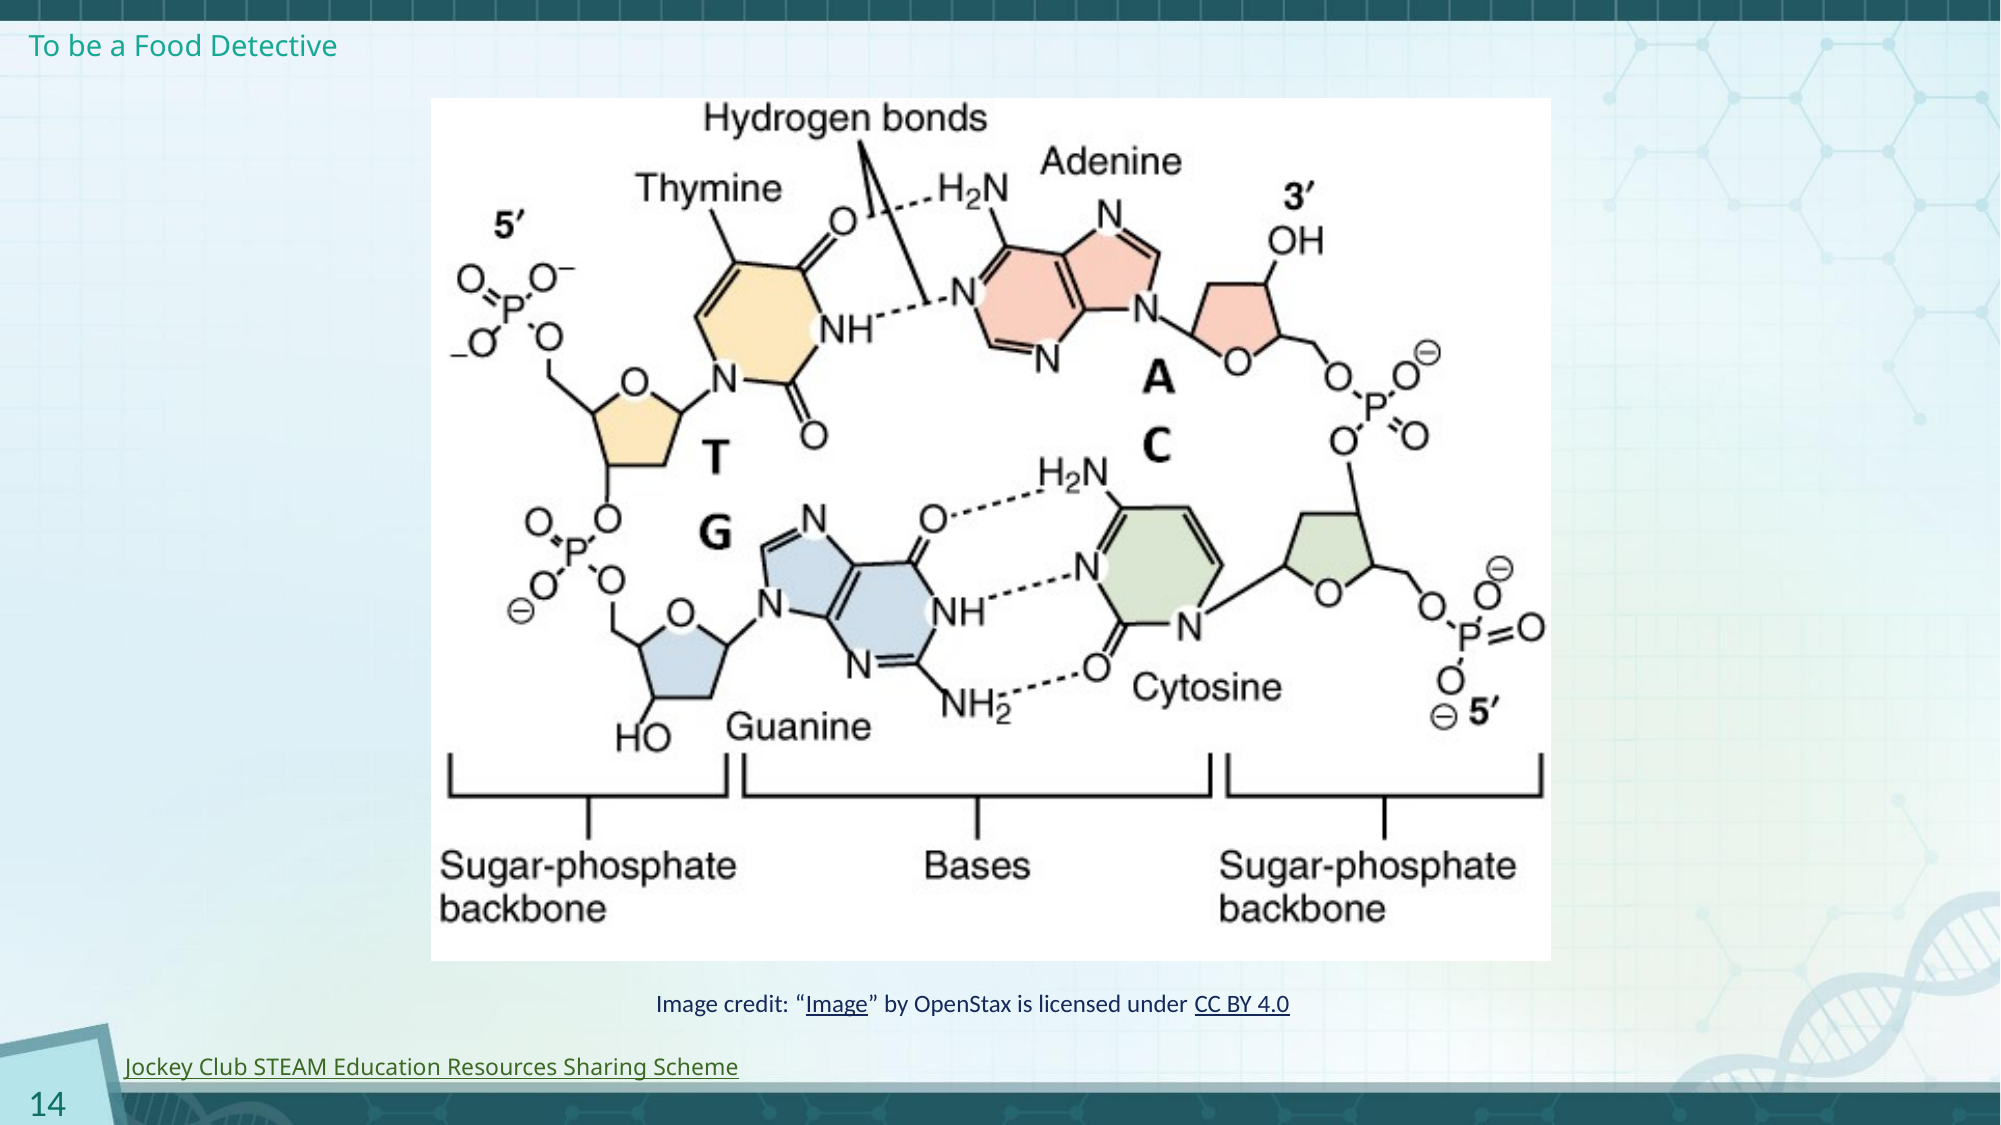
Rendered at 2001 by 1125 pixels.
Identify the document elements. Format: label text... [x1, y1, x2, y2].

text_box Image credit: “Image” by OpenStax is licensed under CC BY 4.0 [640, 979, 1310, 1025]
picture [0, 0, 2001, 1125]
slide_number 14 [0, 1071, 96, 1125]
